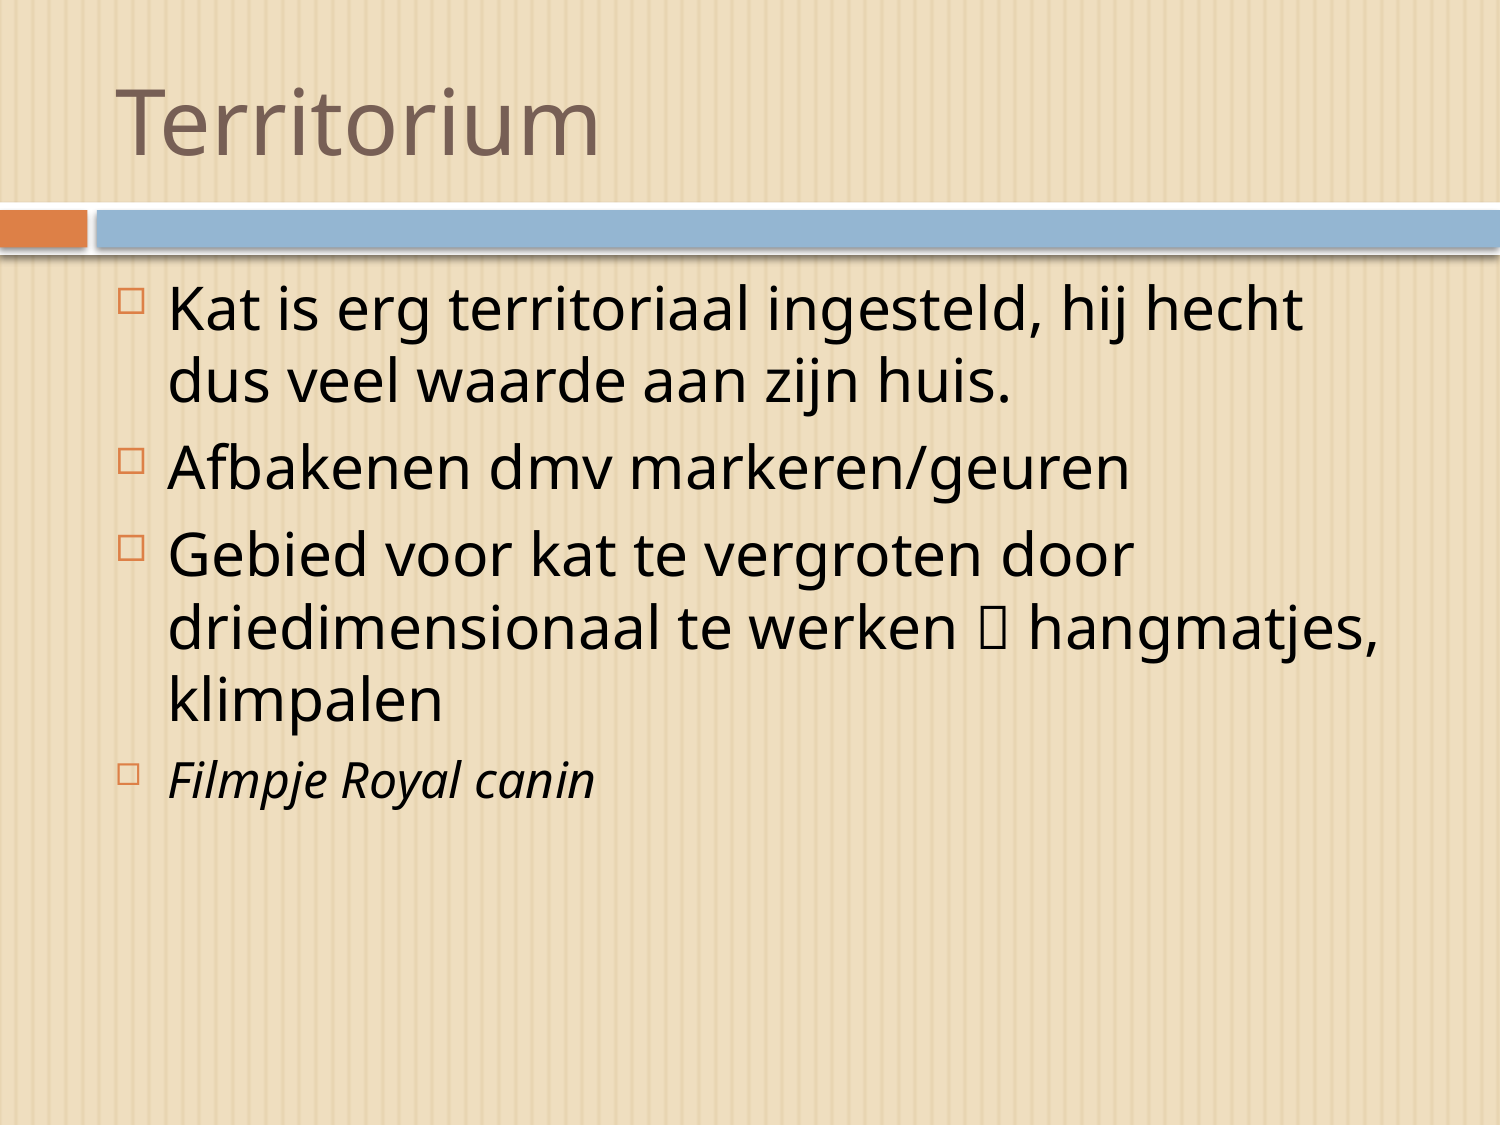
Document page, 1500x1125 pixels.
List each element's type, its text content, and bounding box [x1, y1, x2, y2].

title Territorium [100, 37, 1438, 200]
list Kat is erg territoriaal ingesteld, hij hecht dus veel waarde aan zijn huis. Afbakenen dmv markeren/geuren Gebied voor kat te vergroten door driedimensionaal te werken  hangmatjes, klimpalen Filmpje Royal canin [100, 262, 1438, 1000]
